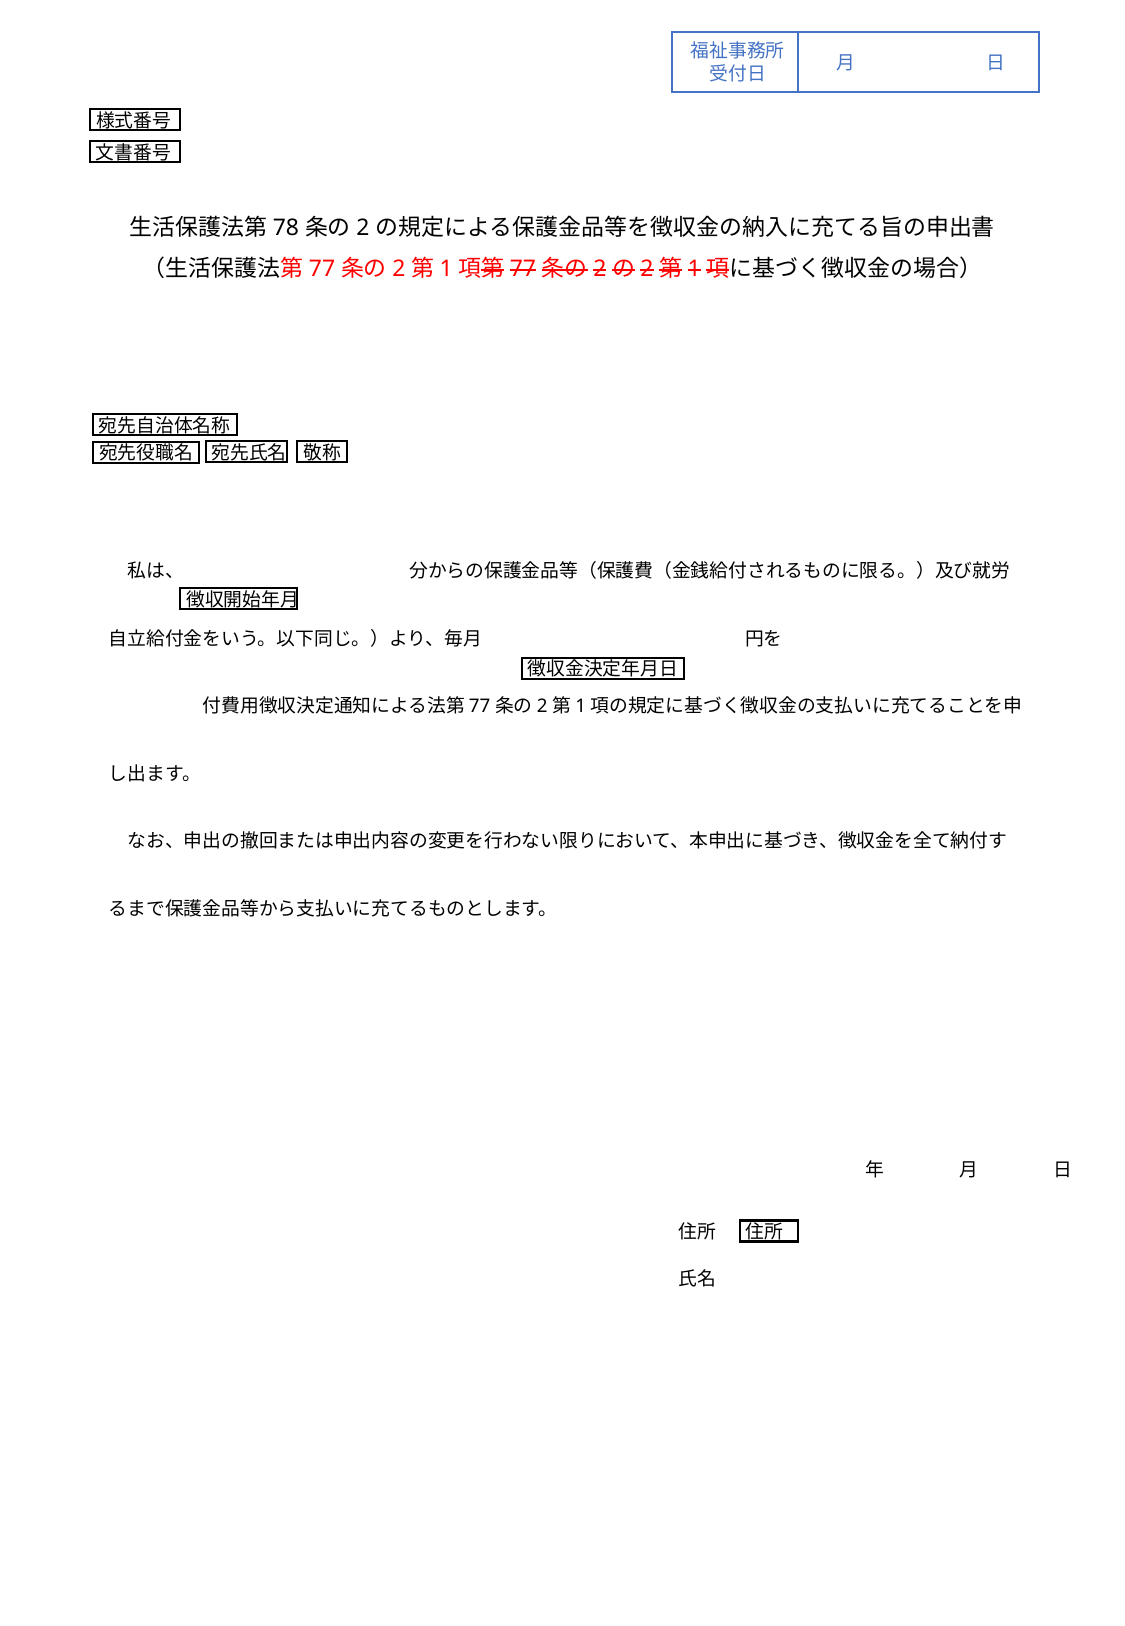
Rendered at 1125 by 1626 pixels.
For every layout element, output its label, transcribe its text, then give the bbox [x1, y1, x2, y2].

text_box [93, 414, 347, 463]
text_box 徴収開始年月 [179, 587, 298, 610]
text_box 様式番号 [89, 108, 181, 131]
text_box 生活保護法第78条の2の規定による保護金品等を徴収金の納入に充てる旨の申出書 （生活保護法第77条の2第1項第77条の2の2第1項に基づく徴収金の場合） [90, 191, 1035, 289]
text_box 徴収金決定年月日 [521, 657, 685, 680]
text_box 文書番号 [89, 140, 181, 163]
text_box 年 月 日 [671, 1138, 1040, 1200]
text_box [672, 31, 1039, 92]
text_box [672, 1200, 799, 1308]
text_box 私は、 分からの保護金品等（保護費（金銭給付されるものに限る。）及び就労自立給付金をいう。以下同じ。）より、毎月 円を 付費用徴収決定通知による法第77条の2第1項の規定に基づく徴収金の支払いに充てることを申し出ます。 なお、申出の撤回または申出内容の変更を行わない限りにおいて、本申出に基づき、徴収金を全て納付するまで保護金品等から支払いに充てるものとします。 [93, 506, 1039, 927]
